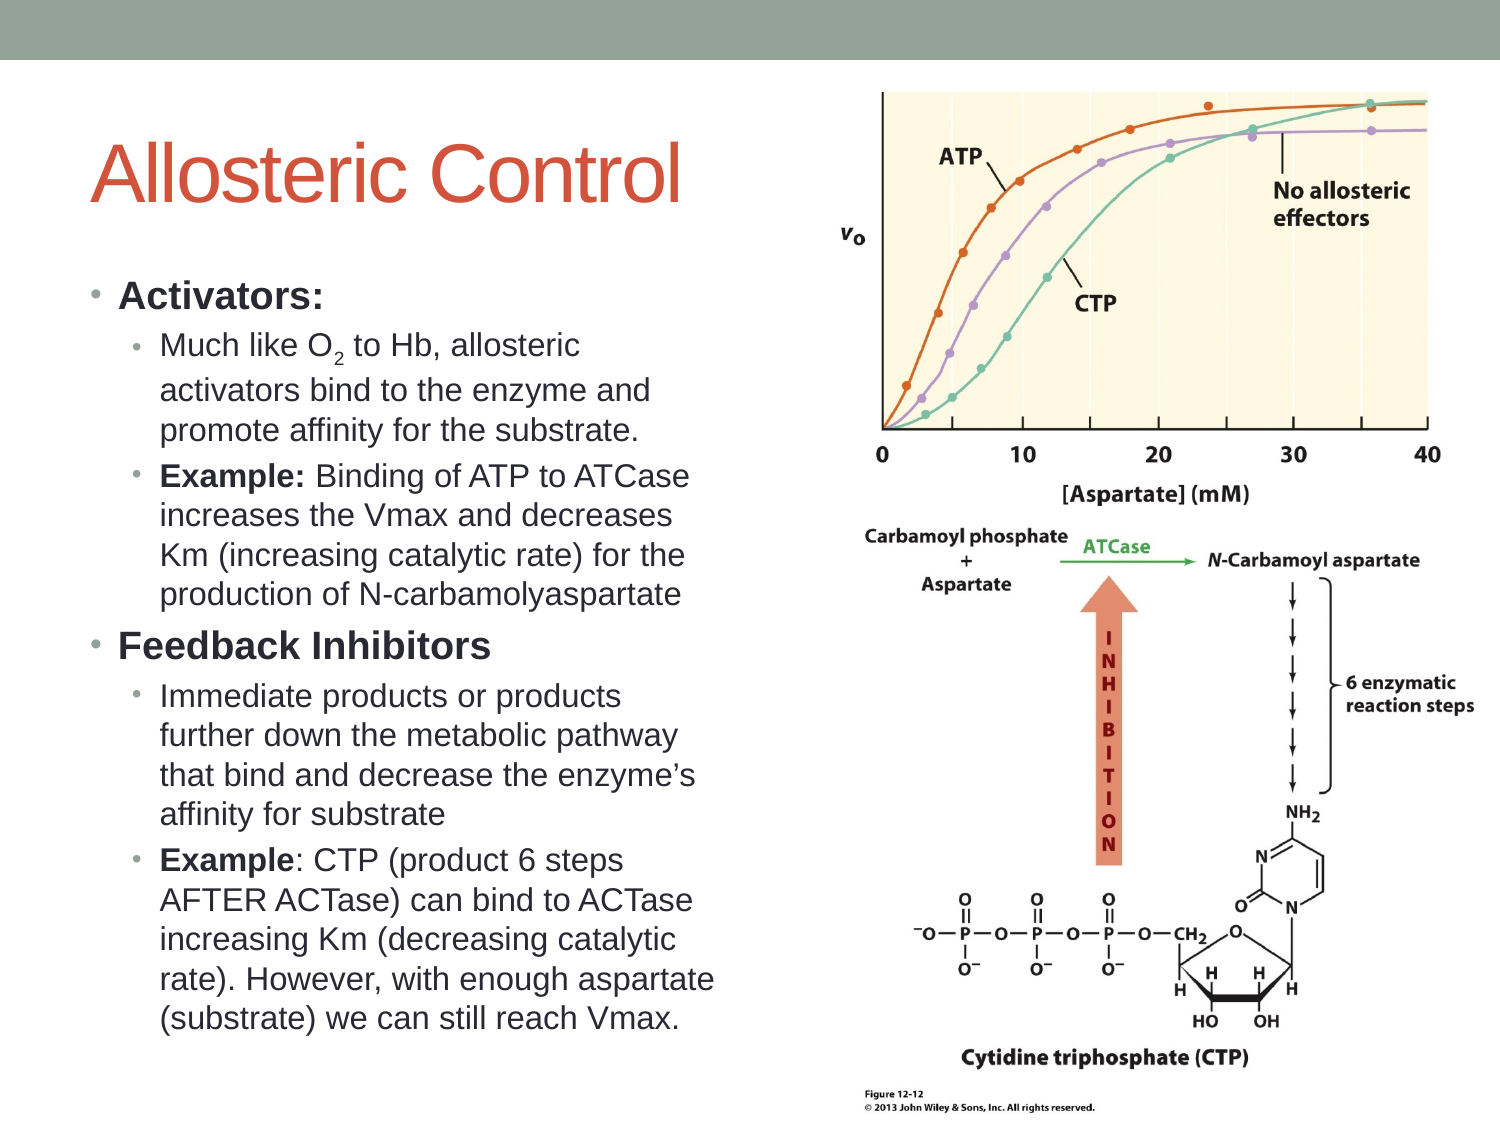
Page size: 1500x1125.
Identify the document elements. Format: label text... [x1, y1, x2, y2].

title Allosteric Control [75, 87, 836, 250]
picture [837, 87, 1445, 506]
picture [860, 523, 1478, 1116]
list Activators: Much like O2 to Hb, allosteric activators bind to the enzyme and promote affinity for the substrate. Example: Binding of ATP to ATCase increases the Vmax and decreases Km (increasing catalytic rate) for the production of N-carbamolyaspartate Feedback Inhibitors Immediate products or products further down the metabolic pathway that bind and decrease the enzyme’s affinity for substrate Example: CTP (product 6 steps AFTER ACTase) can bind to ACTase increasing Km (decreasing catalytic rate). However, with enough aspartate (substrate) we can still reach Vmax. [75, 262, 738, 1063]
